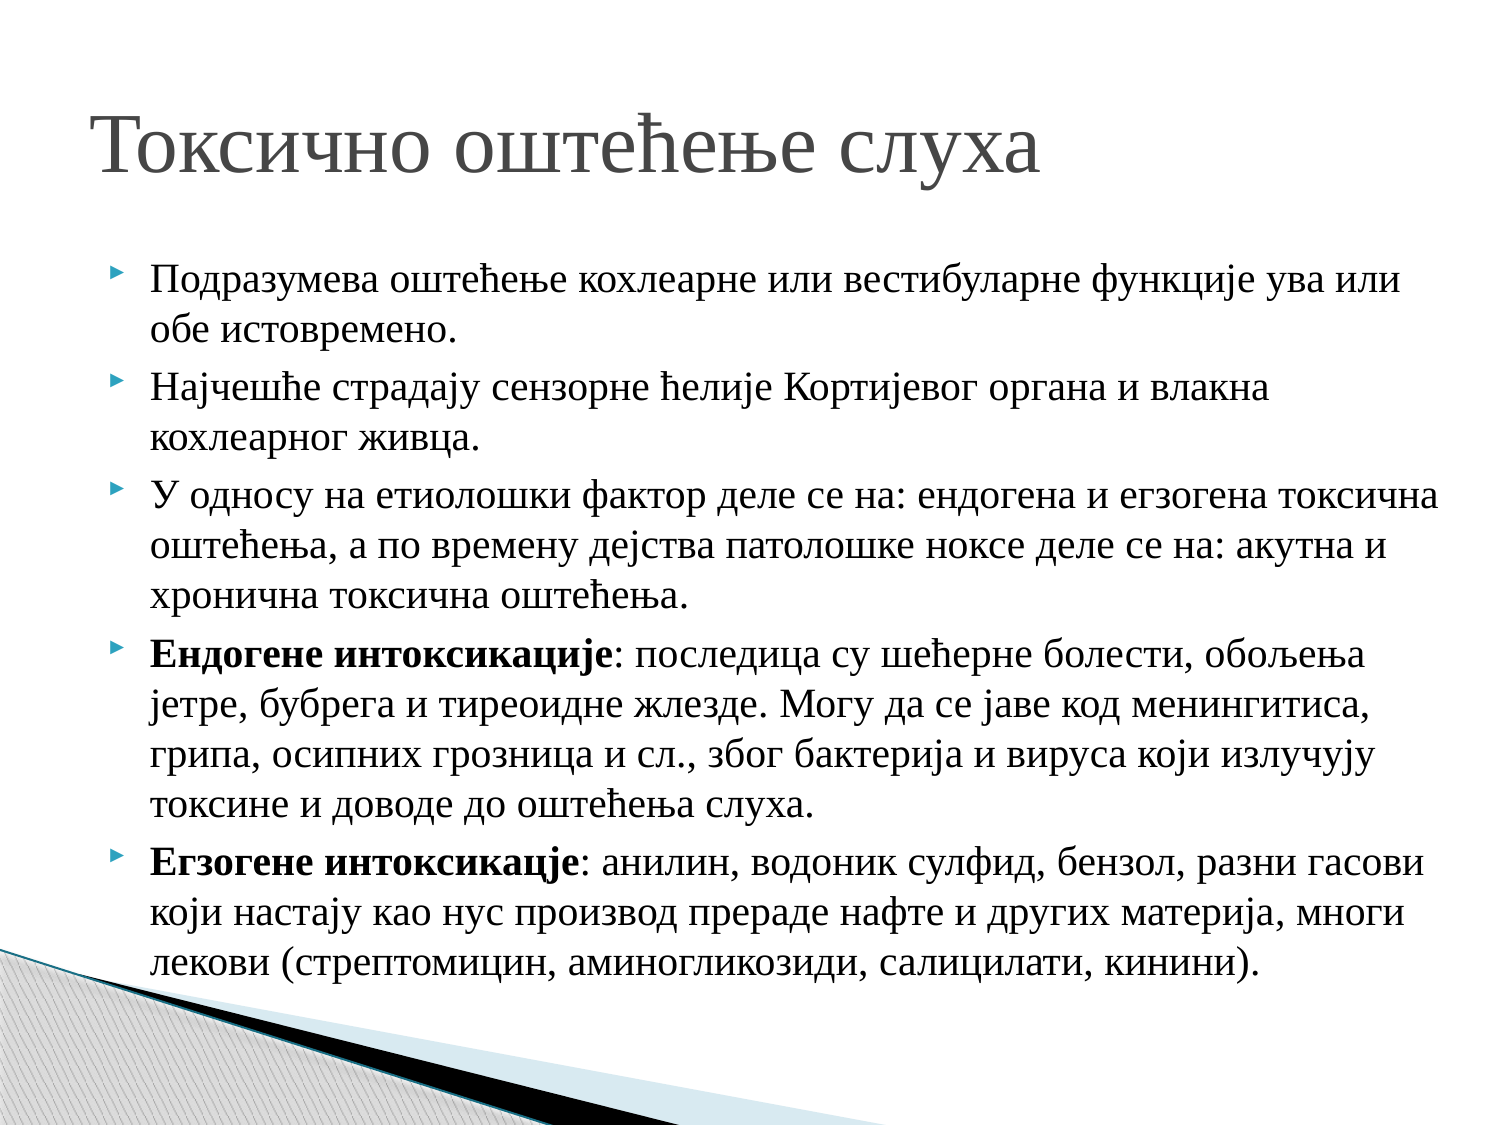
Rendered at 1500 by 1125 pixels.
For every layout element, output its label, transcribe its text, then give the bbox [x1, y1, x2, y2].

list Подразумева оштећење кохлеарне или вестибуларне функције ува или обе истовремено. Најчешће страдају сензорне ћелије Кортијевог органа и влакна кохлеарног живца. У односу на етиолошки фактор деле се на: ендогена и егзогена токсична оштећења, а по времену дејства патолошке ноксе деле се на: акутна и хронична токсична оштећења. Ендогене интоксикације: последица су шећерне болести, обољења јетре, бубрега и тиреоидне жлезде. Могу да се јаве код менингитиса, грипа, осипних грозница и сл., због бактерија и вируса који излучују токсине и доводе до оштећења слуха. Егзогене интоксикацје: анилин, водоник сулфид, бензол, разни гасови који настају као нус производ прераде нафте и других материја, многи лекови (стрептомицин, аминогликозиди, салицилати, кинини). [74, 242, 1471, 986]
title Токсично оштећење слуха [75, 45, 1425, 233]
